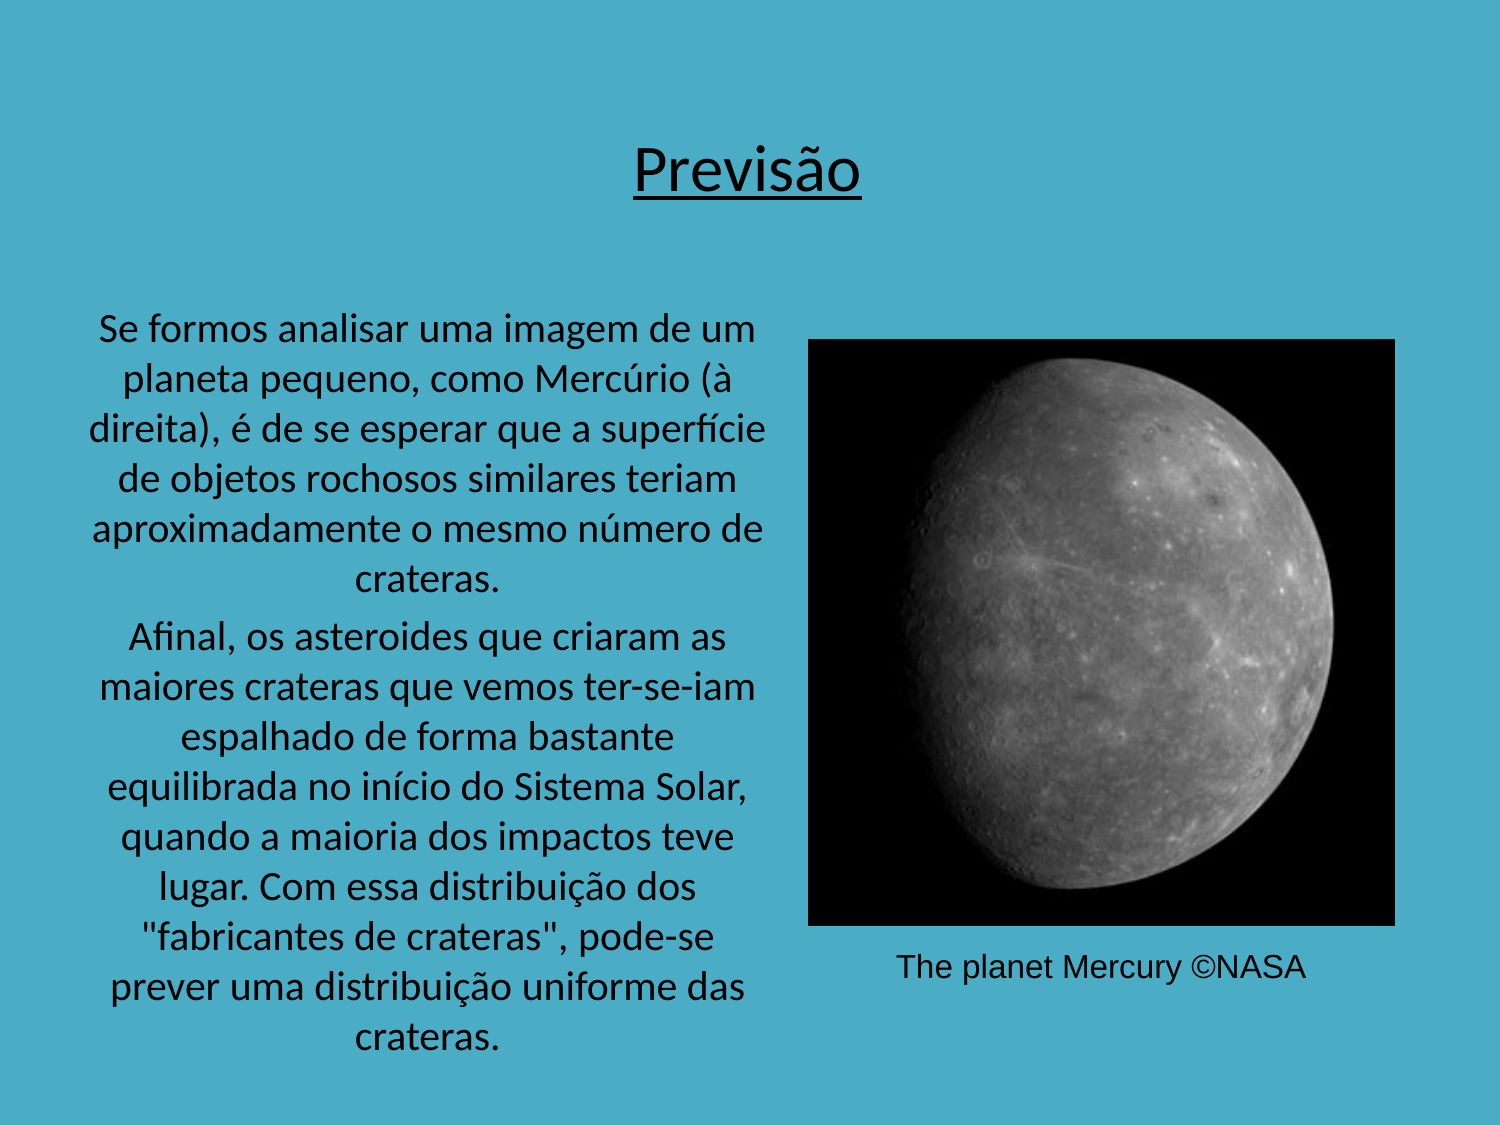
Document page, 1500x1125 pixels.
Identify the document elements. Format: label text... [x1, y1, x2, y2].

subtitle Previsão [222, 116, 1273, 230]
picture [808, 339, 1395, 926]
text_box Se formos analisar uma imagem de um planeta pequeno, como Mercúrio (à direita), é de se esperar que a superfície de objetos rochosos similares teriam aproximadamente o mesmo número de crateras. Afinal, os asteroides que criaram as maiores crateras que vemos ter-se-iam espalhado de forma bastante equilibrada no início do Sistema Solar, quando a maioria dos impactos teve lugar. Com essa distribuição dos "fabricantes de crateras", pode-se prever uma distribuição uniforme das crateras. [70, 292, 786, 1071]
text_box The planet Mercury ©NASA [808, 937, 1395, 993]
